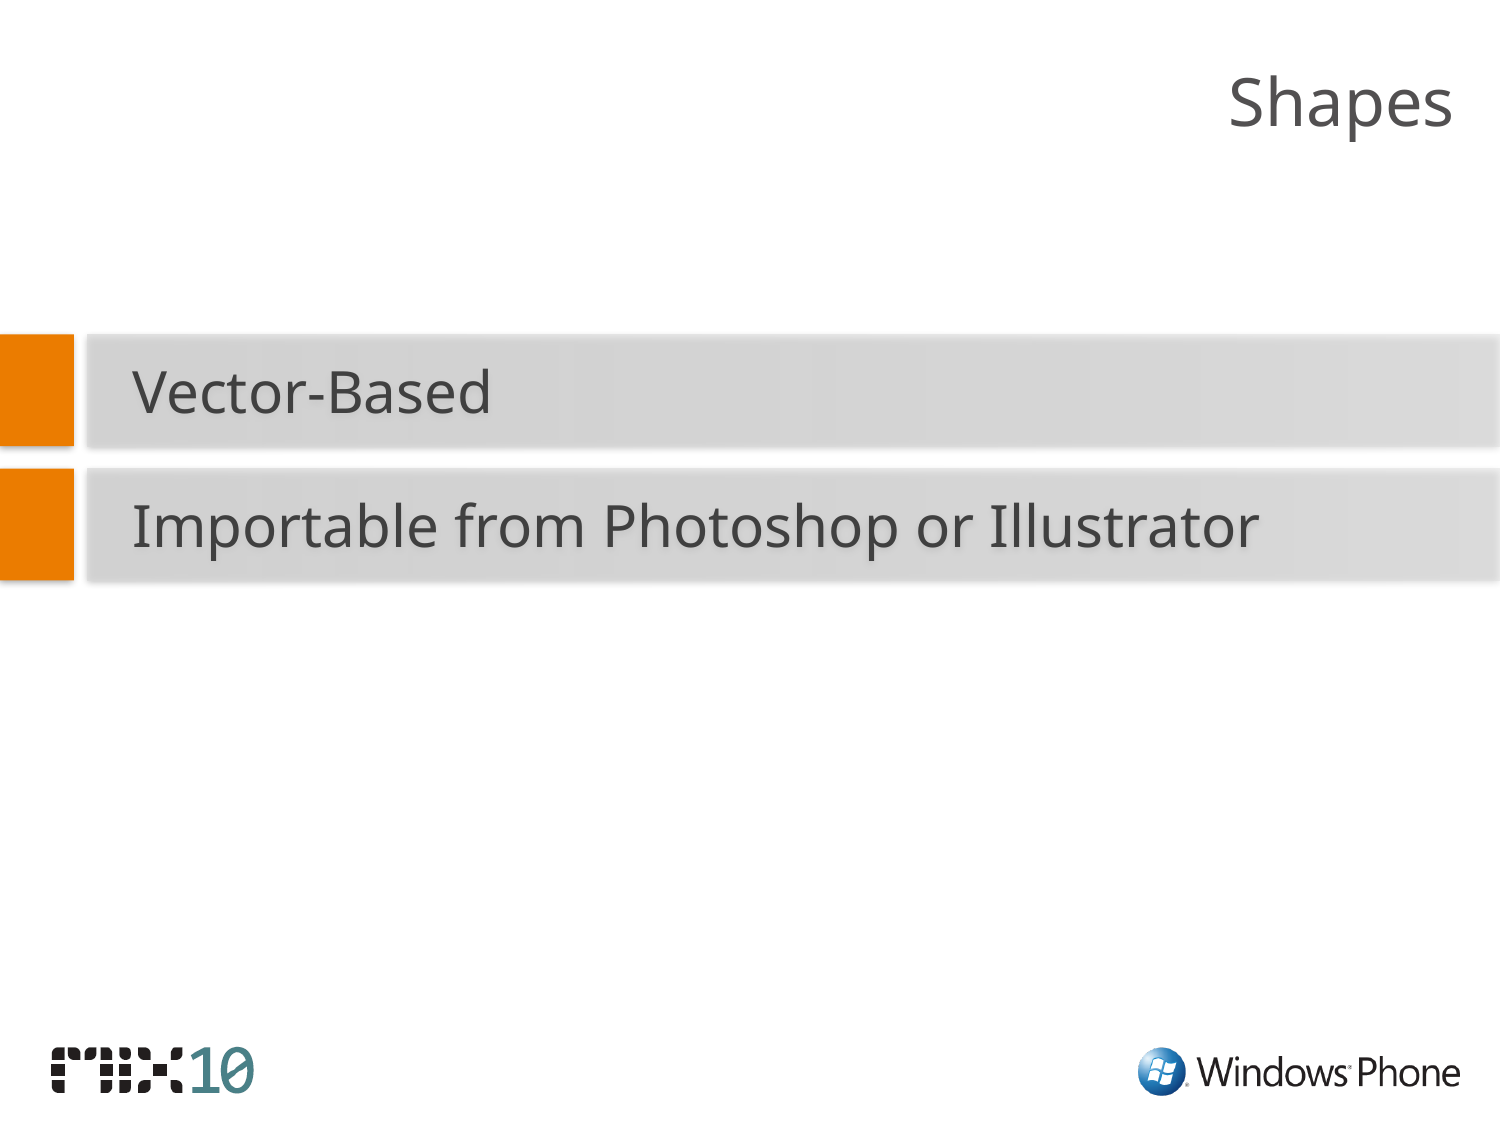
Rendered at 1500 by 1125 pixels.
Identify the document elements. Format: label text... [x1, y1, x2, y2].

text_box [0, 334, 75, 447]
text_box Vector-Based [87, 334, 1500, 447]
text_box [0, 468, 75, 581]
text_box Importable from Photoshop or Illustrator [87, 468, 1500, 581]
picture [1128, 1041, 1467, 1101]
title Shapes [337, 0, 1500, 200]
picture [46, 1040, 257, 1101]
